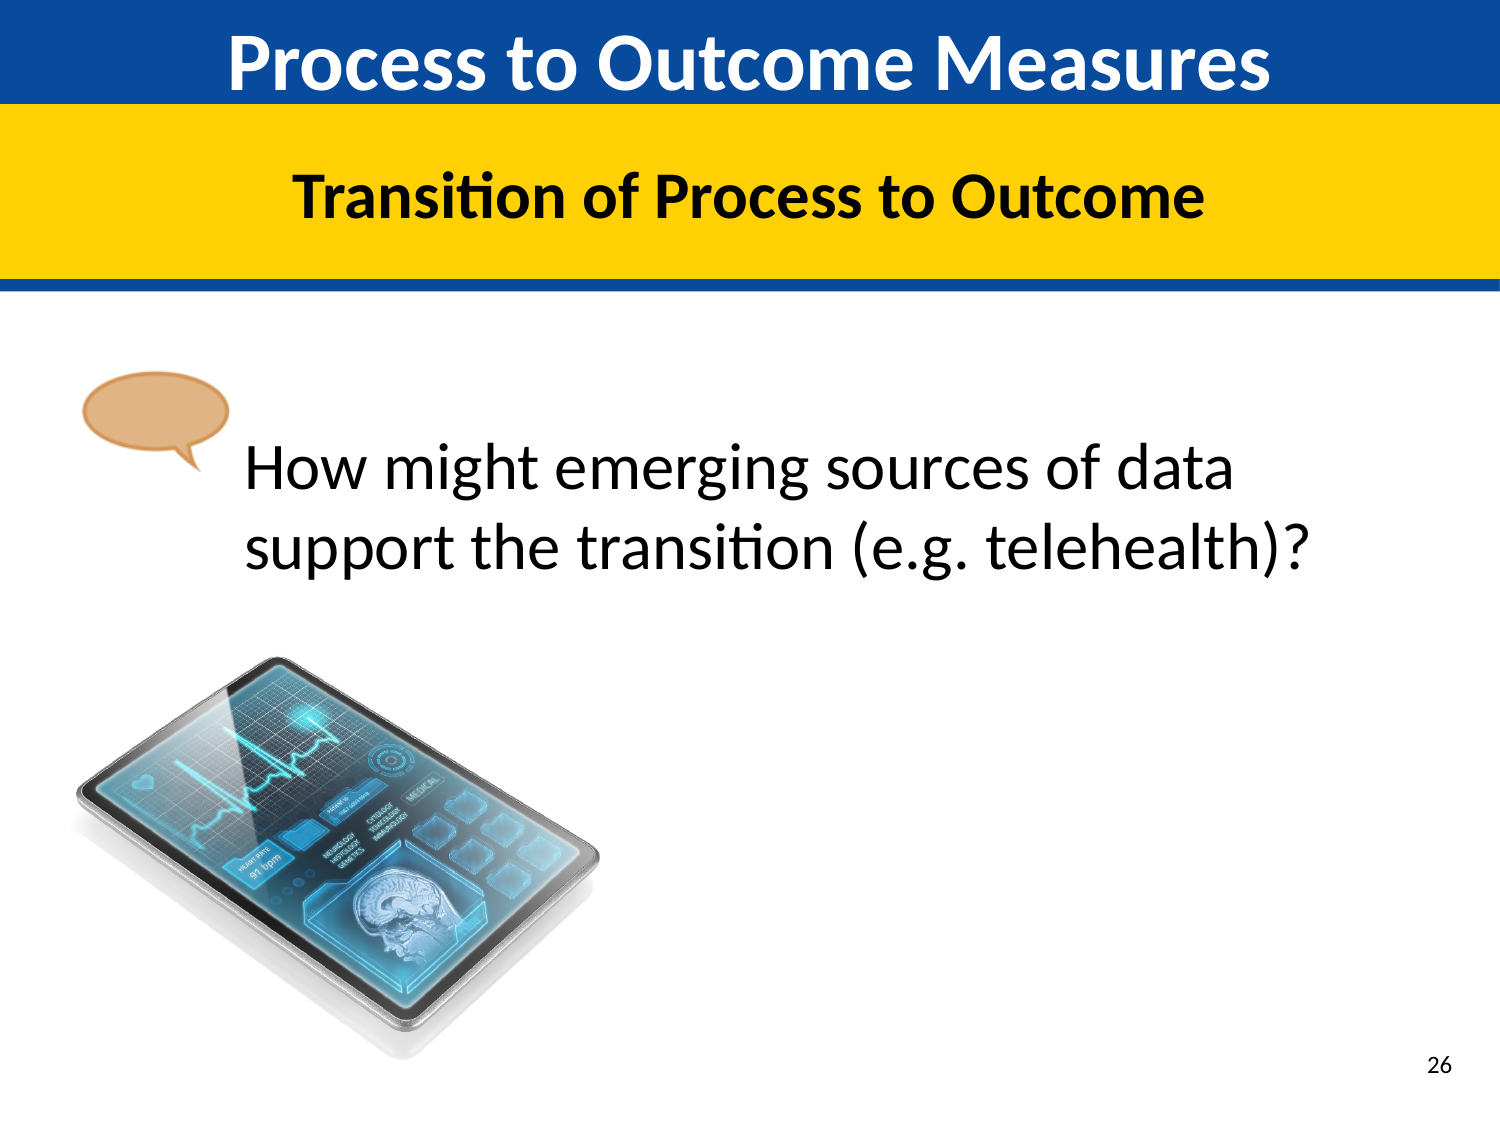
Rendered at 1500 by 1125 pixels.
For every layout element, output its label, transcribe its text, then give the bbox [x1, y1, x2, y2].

picture [37, 625, 638, 1076]
title Process to Outcome Measures [0, 0, 1500, 104]
list How might emerging sources of data support the transition (e.g. telehealth)? [229, 414, 1455, 626]
text_box Transition of Process to Outcome [0, 117, 1500, 279]
picture [74, 358, 239, 472]
